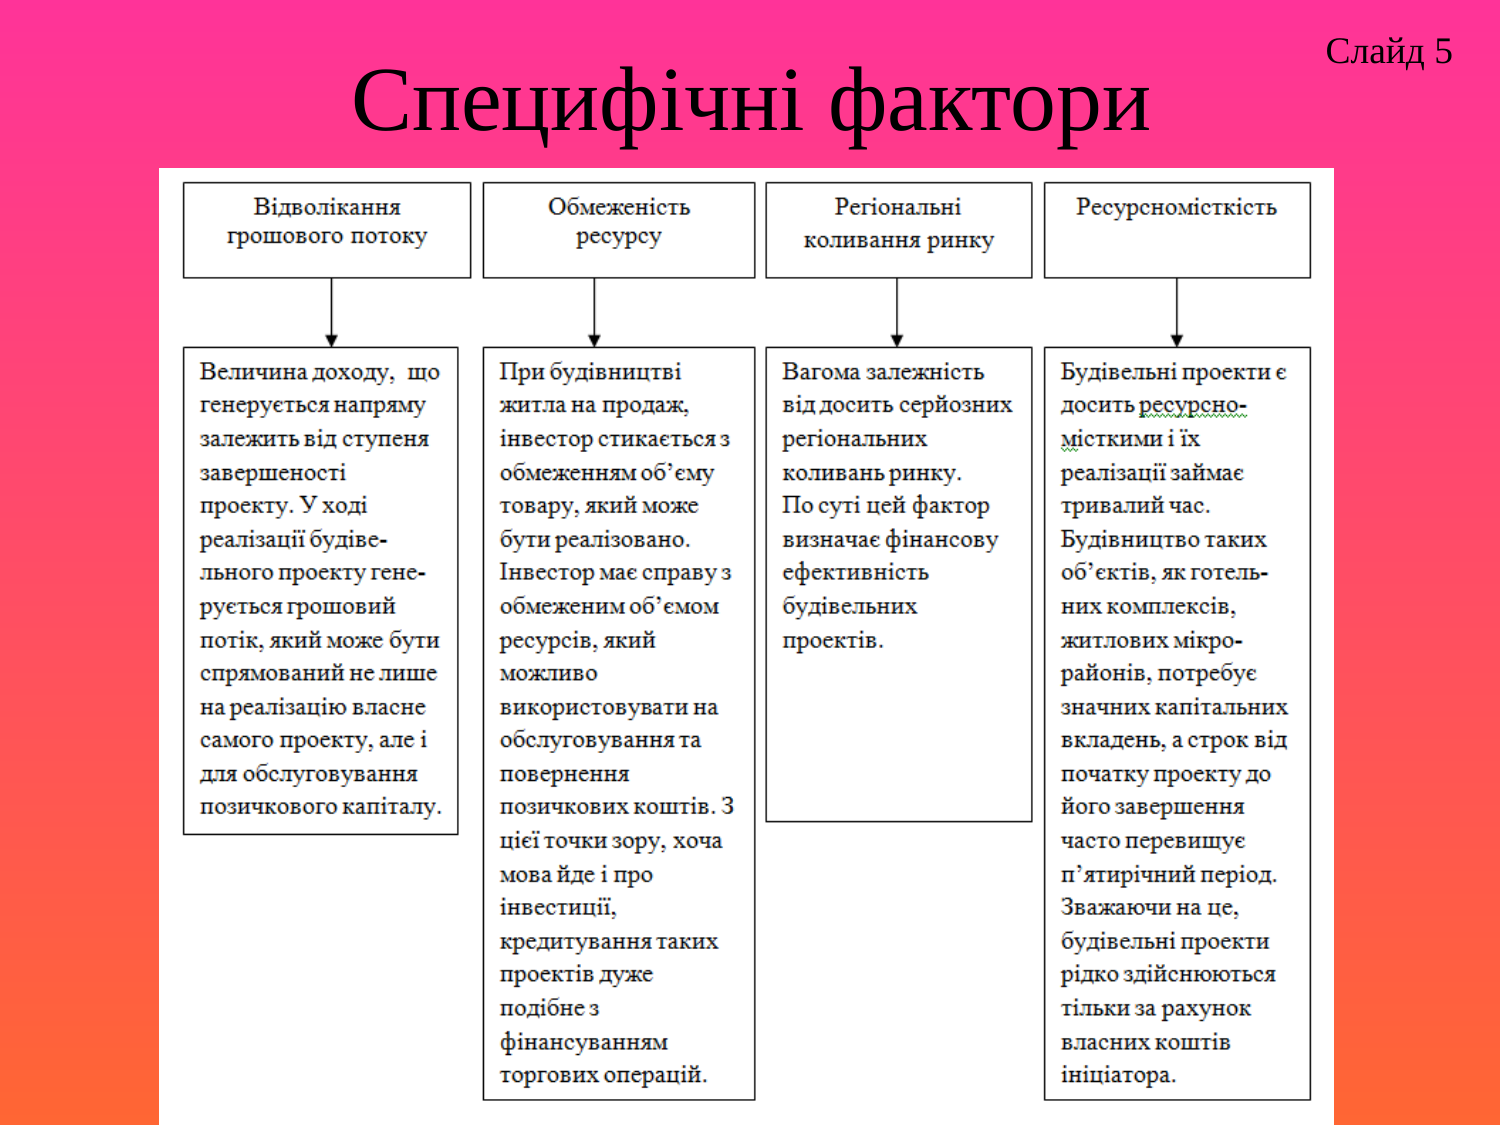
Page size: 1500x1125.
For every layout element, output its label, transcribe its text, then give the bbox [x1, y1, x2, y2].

title Специфічні фактори [76, 0, 1427, 188]
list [159, 167, 1334, 1125]
text_box Слайд 5 [1310, 19, 1483, 79]
